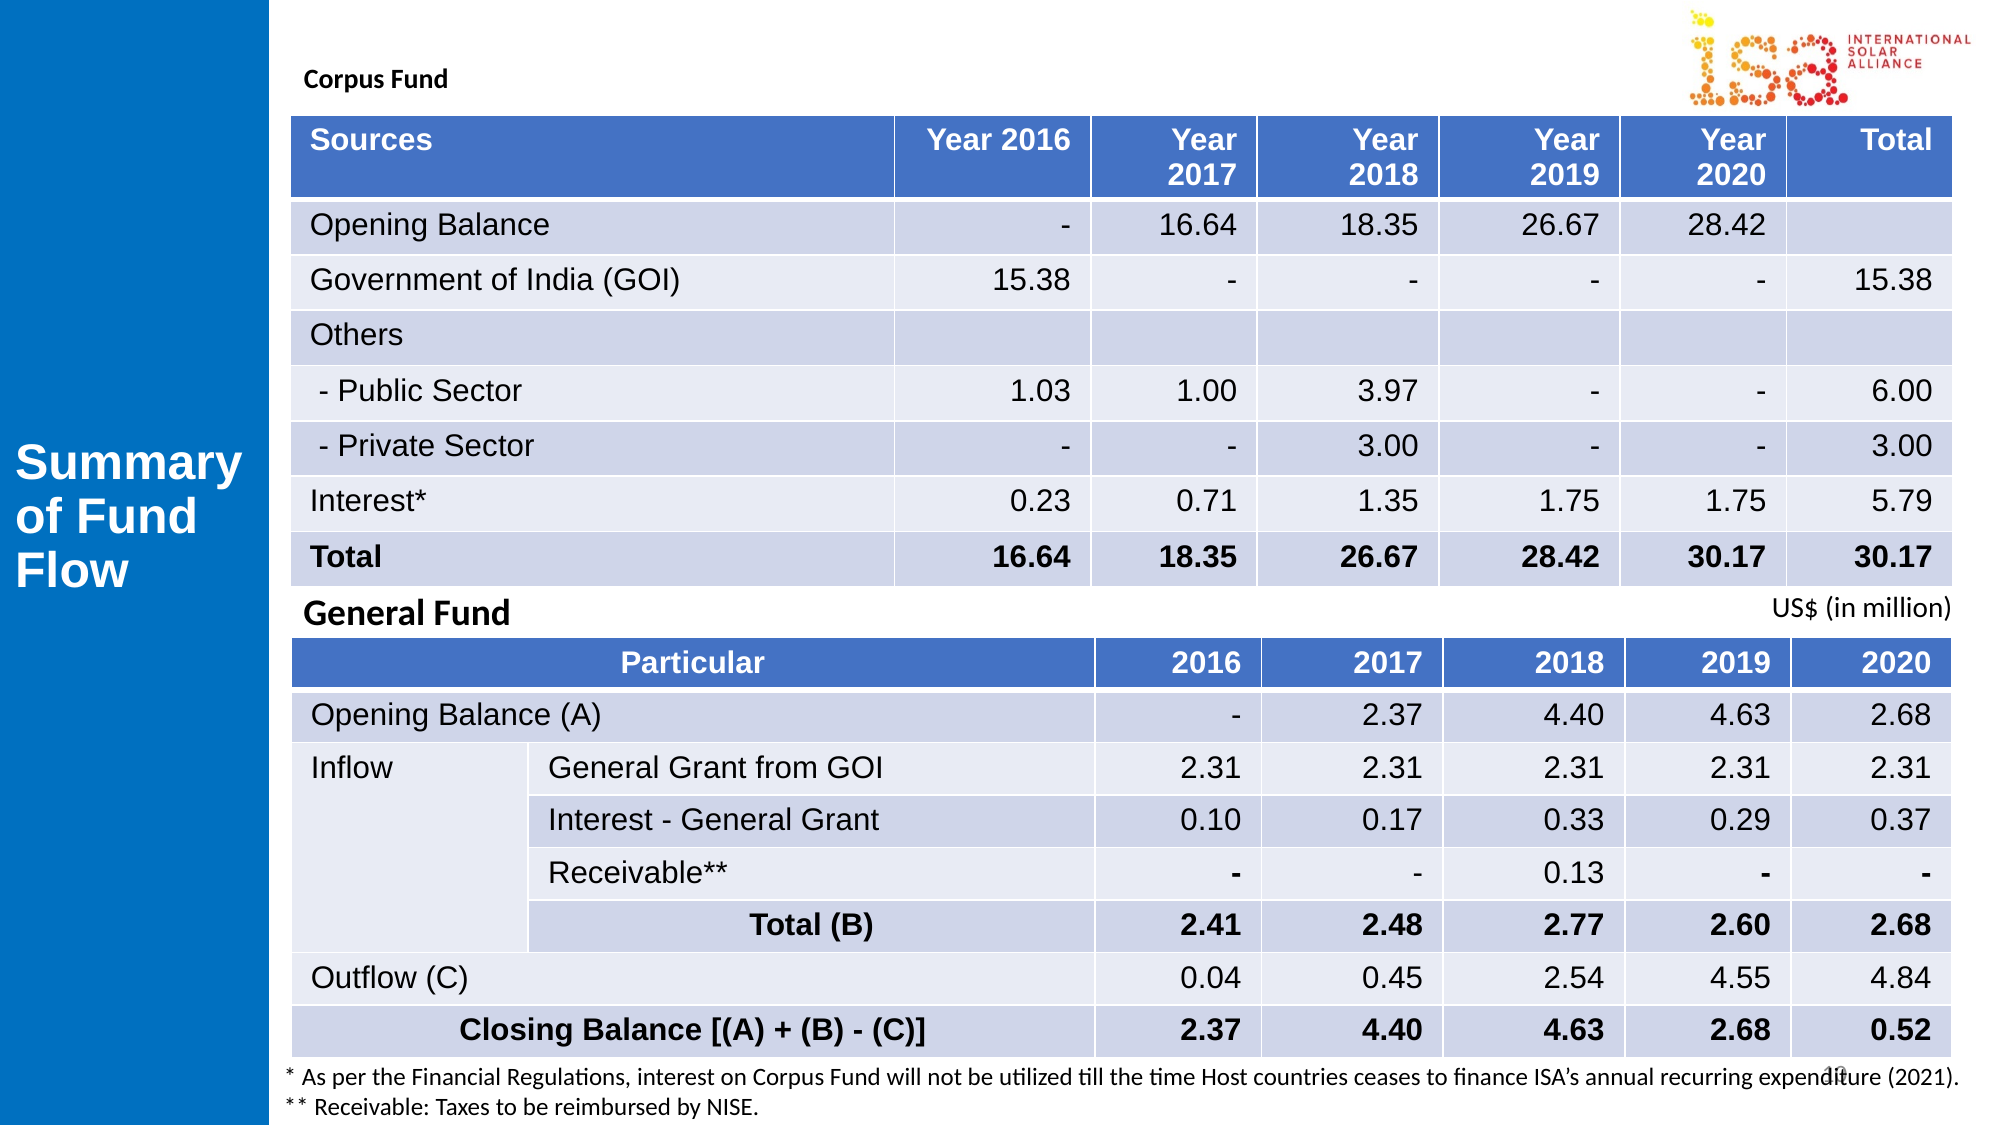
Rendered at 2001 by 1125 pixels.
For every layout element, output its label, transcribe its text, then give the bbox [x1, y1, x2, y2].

table_cell 3.00 [1787, 422, 1952, 475]
table_cell 5.79 [1787, 477, 1952, 531]
table_cell 16.64 [895, 532, 1090, 580]
table_cell 2.31 [1626, 743, 1790, 794]
table_cell 3.97 [1258, 366, 1438, 420]
table_header 2016 [1096, 641, 1261, 687]
table_cell [1621, 311, 1786, 365]
table_header Year 2019 [1440, 116, 1619, 197]
table_header Sources [291, 116, 894, 197]
table_cell 2.54 [1444, 953, 1624, 1004]
table_cell - Private Sector [291, 422, 894, 475]
table_cell Opening Balance [291, 202, 894, 254]
table_cell 1.00 [1092, 366, 1256, 420]
table_cell - [895, 202, 1090, 254]
table_cell General Grant from GOI [529, 743, 1094, 794]
slide_number 10 [1412, 1042, 1863, 1103]
table_cell 2.41 [1096, 901, 1261, 952]
table_cell 28.42 [1621, 202, 1786, 254]
table_cell 26.67 [1258, 532, 1438, 580]
table_cell 2.31 [1096, 743, 1261, 794]
table_cell 15.38 [895, 256, 1090, 309]
table_cell 3.00 [1258, 422, 1438, 475]
table_cell 0.71 [1092, 477, 1256, 531]
table_header Total [1787, 116, 1952, 197]
table_cell - [1440, 422, 1619, 475]
table_cell Government of India (GOI) [291, 256, 894, 309]
table_cell 26.67 [1440, 202, 1619, 254]
table_cell - [1258, 256, 1438, 309]
table_cell - [1092, 422, 1256, 475]
table_cell [895, 311, 1090, 365]
table_header 2017 [1262, 641, 1442, 687]
table_cell - [1440, 366, 1619, 420]
table_cell [1440, 311, 1619, 365]
text_box US$ (in million) [1533, 580, 1967, 666]
table_cell 0.37 [1792, 796, 1951, 847]
table_cell - [1262, 848, 1442, 899]
table_cell 28.42 [1440, 532, 1619, 586]
table_cell 0.10 [1096, 796, 1261, 847]
table_cell 0.45 [1262, 953, 1442, 1004]
table_cell 2.68 [1792, 901, 1951, 952]
table_cell 2.48 [1262, 901, 1442, 952]
table_cell 4.40 [1444, 693, 1624, 742]
table_cell - [1440, 256, 1619, 309]
table_cell Interest* [291, 477, 894, 531]
table_cell 0.23 [895, 477, 1090, 531]
table_header Year 2016 [895, 116, 1090, 197]
text_box Summary of Fund Flow [0, 0, 269, 1125]
title Corpus Fund [288, 56, 1682, 114]
table_cell - Public Sector [291, 366, 894, 420]
table_cell Closing Balance [(A) + (B) - (C)] [292, 1006, 1094, 1057]
table_cell [1258, 311, 1438, 365]
table_cell 2.68 [1626, 1006, 1790, 1042]
table_cell 1.03 [895, 366, 1090, 420]
table_header Year 2018 [1258, 116, 1438, 197]
table_cell - [1621, 256, 1786, 309]
table_cell - [1792, 848, 1951, 899]
table_cell 0.52 [1792, 1006, 1951, 1057]
table_cell - [1096, 693, 1261, 742]
table_cell 15.38 [1787, 256, 1952, 309]
table_cell 2.31 [1792, 743, 1951, 794]
table_header Particular [292, 641, 1094, 687]
table_cell - [1621, 422, 1786, 475]
table_cell - [1092, 256, 1256, 309]
table_header Year 2017 [1092, 116, 1256, 197]
table_cell Total (B) [529, 901, 1094, 952]
table_cell 18.35 [1092, 532, 1256, 580]
table_cell 16.64 [1092, 202, 1256, 254]
picture [1682, 1, 1976, 116]
table_cell 0.17 [1262, 796, 1442, 847]
table_cell 2.37 [1096, 1006, 1261, 1057]
table_cell 2.68 [1792, 693, 1951, 742]
table_cell 30.17 [1621, 532, 1786, 580]
table_cell Inflow [292, 743, 527, 952]
table_header 2019 [1626, 638, 1790, 687]
table_cell Interest - General Grant [529, 796, 1094, 847]
table_cell - [1096, 848, 1261, 899]
table_header 2020 [1792, 638, 1951, 687]
table_cell 1.75 [1440, 477, 1619, 531]
table_cell 2.31 [1444, 743, 1624, 794]
table_cell 18.35 [1258, 202, 1438, 254]
text_box * As per the Financial Regulations, interest on Corpus Fund will not be utilized till the time Host countries ceases to finance ISA’s annual recurring expenditure (2021). ** Receivable: Taxes to be reimbursed by NISE. [269, 1052, 1982, 1125]
table_cell 1.35 [1258, 477, 1438, 531]
table_cell [1092, 311, 1256, 365]
table_header 2018 [1444, 638, 1624, 687]
table_cell 0.04 [1096, 953, 1261, 1004]
table_cell 0.13 [1444, 848, 1624, 899]
table_cell Total [291, 532, 894, 580]
table_cell 0.33 [1444, 796, 1624, 847]
table_cell Receivable** [529, 848, 1094, 899]
table_cell Outflow (C) [292, 953, 1094, 1004]
table_cell 2.60 [1626, 901, 1790, 952]
table_cell 4.55 [1626, 953, 1790, 1004]
table_cell 2.37 [1262, 693, 1442, 742]
table_cell 4.63 [1444, 1006, 1624, 1042]
table_cell 2.77 [1444, 901, 1624, 952]
table_cell 4.63 [1626, 693, 1790, 742]
table_cell - [1621, 366, 1786, 420]
table_cell 4.40 [1262, 1006, 1442, 1057]
table_cell Others [291, 311, 894, 365]
table_cell - [895, 422, 1090, 475]
table_cell - [1626, 848, 1790, 899]
table_cell Opening Balance (A) [292, 693, 1094, 742]
table_header Year 2020 [1621, 116, 1786, 197]
table_cell 2.31 [1262, 743, 1442, 794]
table_cell 0.29 [1626, 796, 1790, 847]
table_cell [1787, 202, 1952, 254]
table_cell 6.00 [1787, 366, 1952, 420]
table_cell [1787, 311, 1952, 365]
table_cell 4.84 [1792, 953, 1951, 1004]
table_cell 1.75 [1621, 477, 1786, 531]
table_cell 30.17 [1787, 532, 1952, 580]
text_box General Fund [288, 580, 1517, 641]
